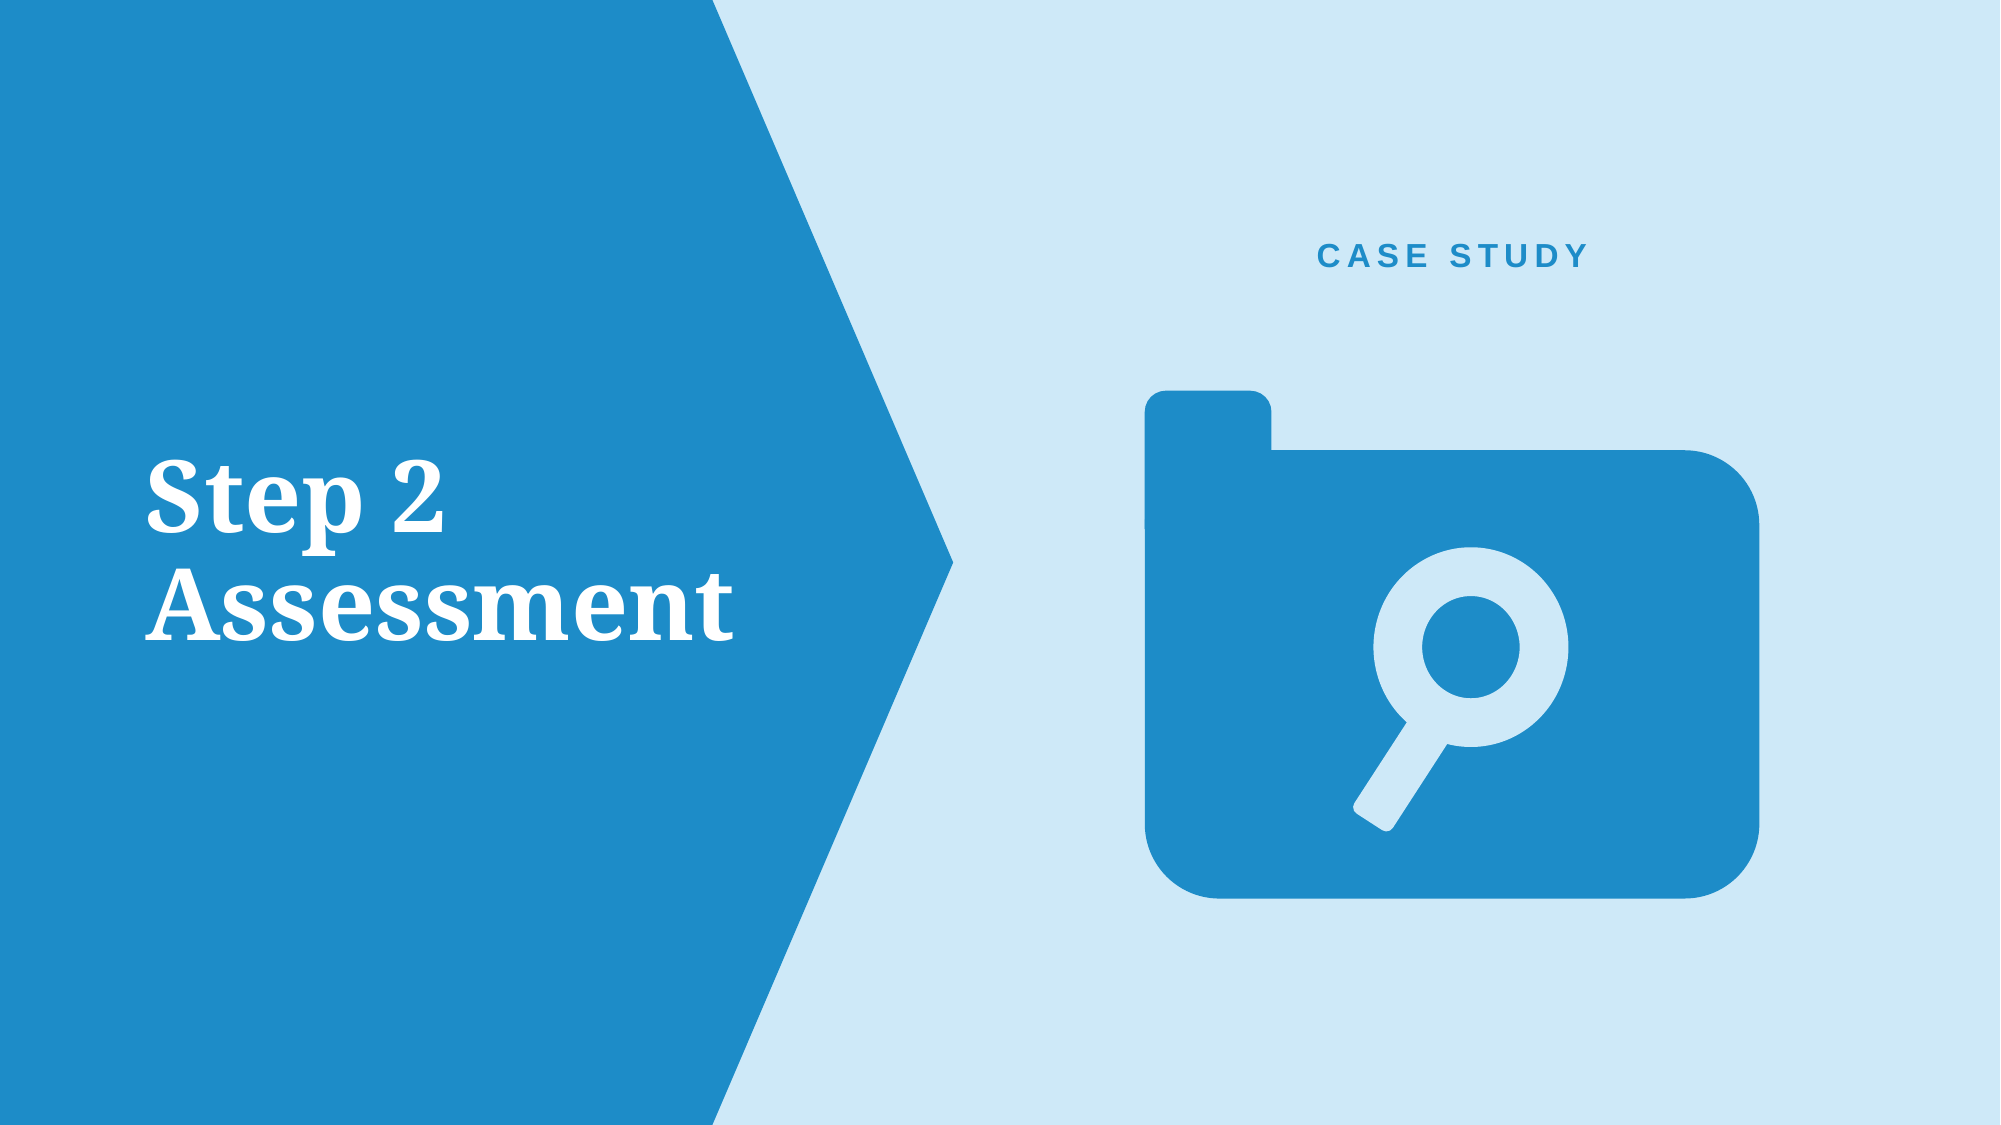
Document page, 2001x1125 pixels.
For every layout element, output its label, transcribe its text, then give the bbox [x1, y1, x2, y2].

title Step 2 Assessment [130, 508, 790, 601]
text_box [1144, 390, 1760, 899]
text_box CASE STUDY [1046, 226, 1858, 282]
